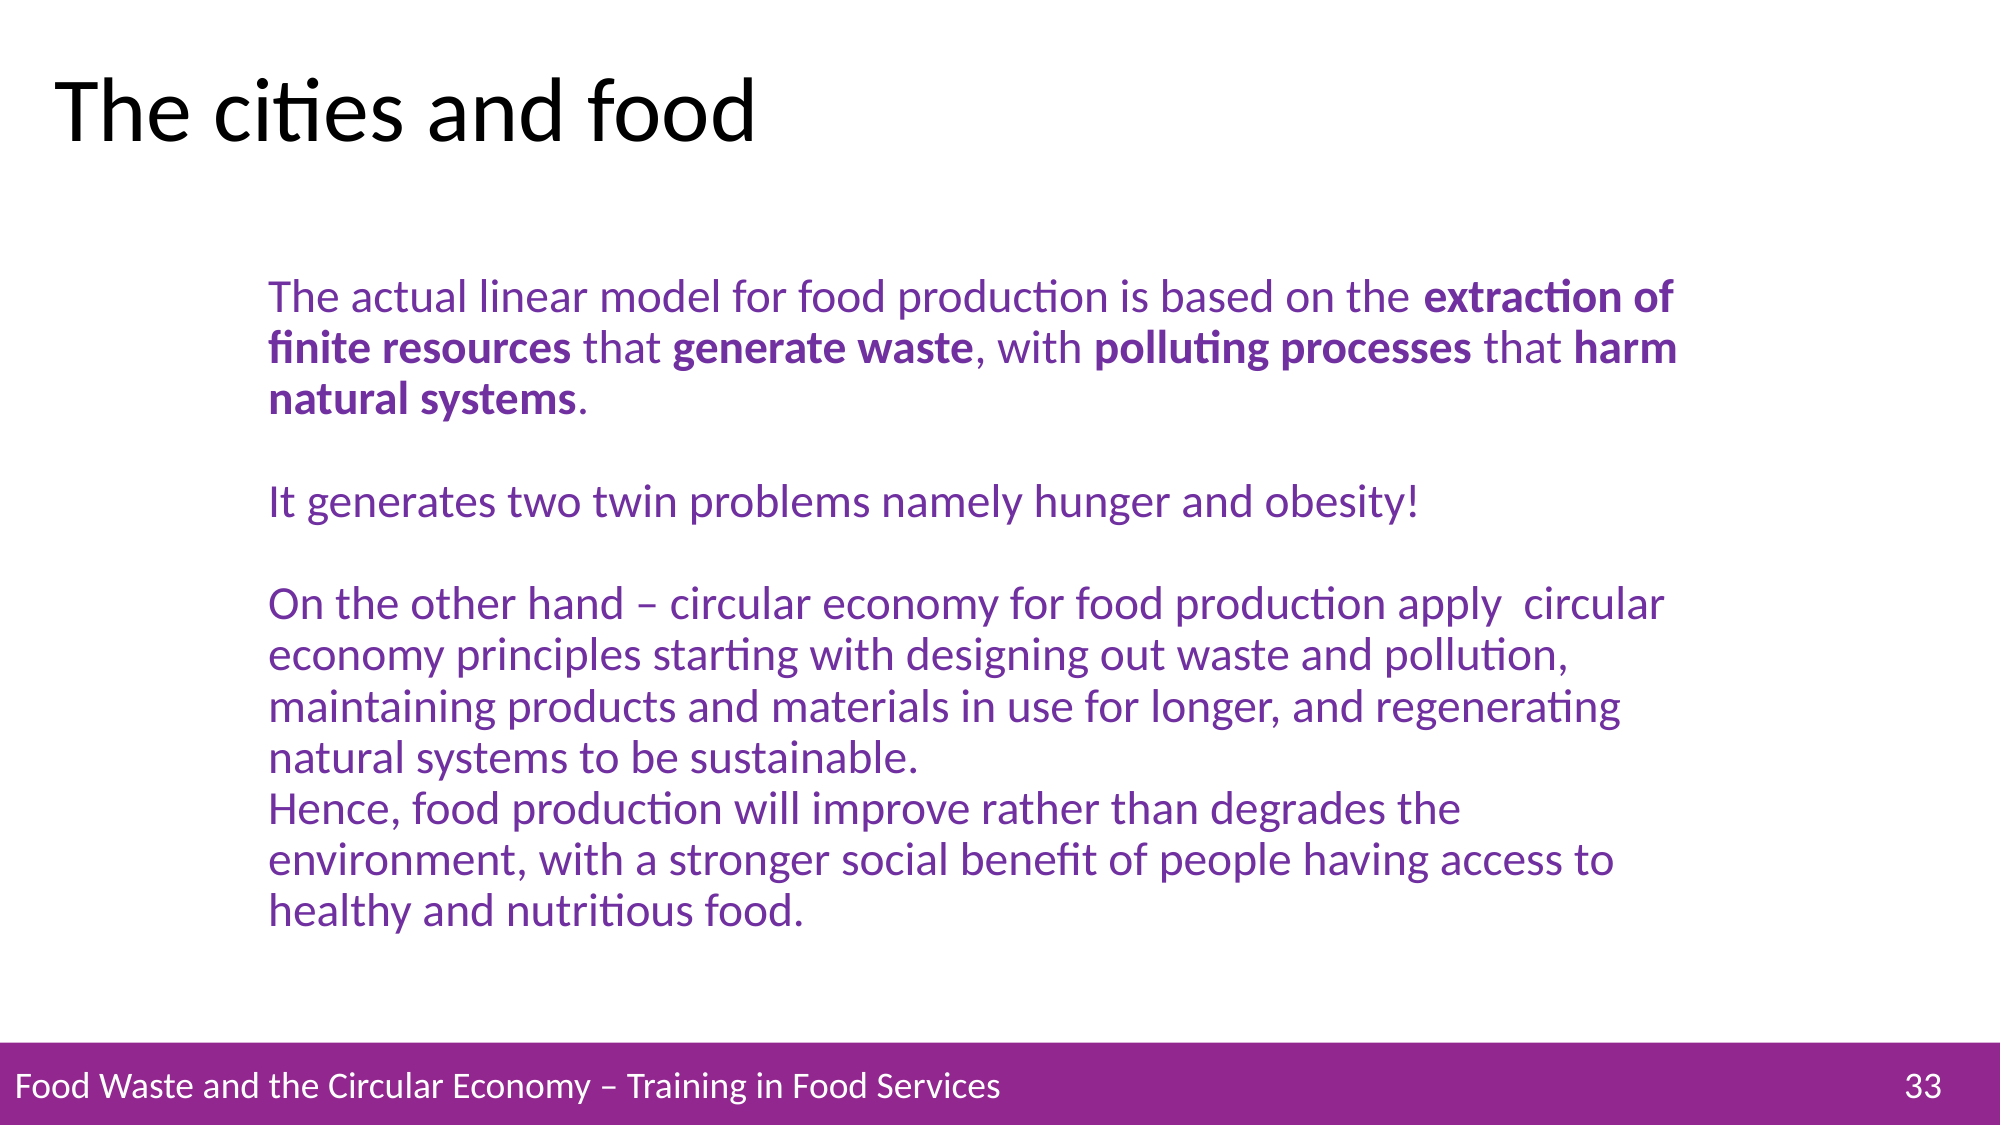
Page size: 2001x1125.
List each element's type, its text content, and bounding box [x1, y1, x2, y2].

text_box The actual linear model for food production is based on the extraction of finite resources that generate waste, with polluting processes that harm natural systems. It generates two twin problems namely hunger and obesity! On the other hand – circular economy for food production apply circular economy principles starting with designing out waste and pollution, maintaining products and materials in use for longer, and regenerating natural systems to be sustainable. Hence, food production will improve rather than degrades the environment, with a stronger social benefit of people having access to healthy and nutritious food. [253, 207, 1747, 946]
text_box The cities and food [39, 0, 1747, 224]
